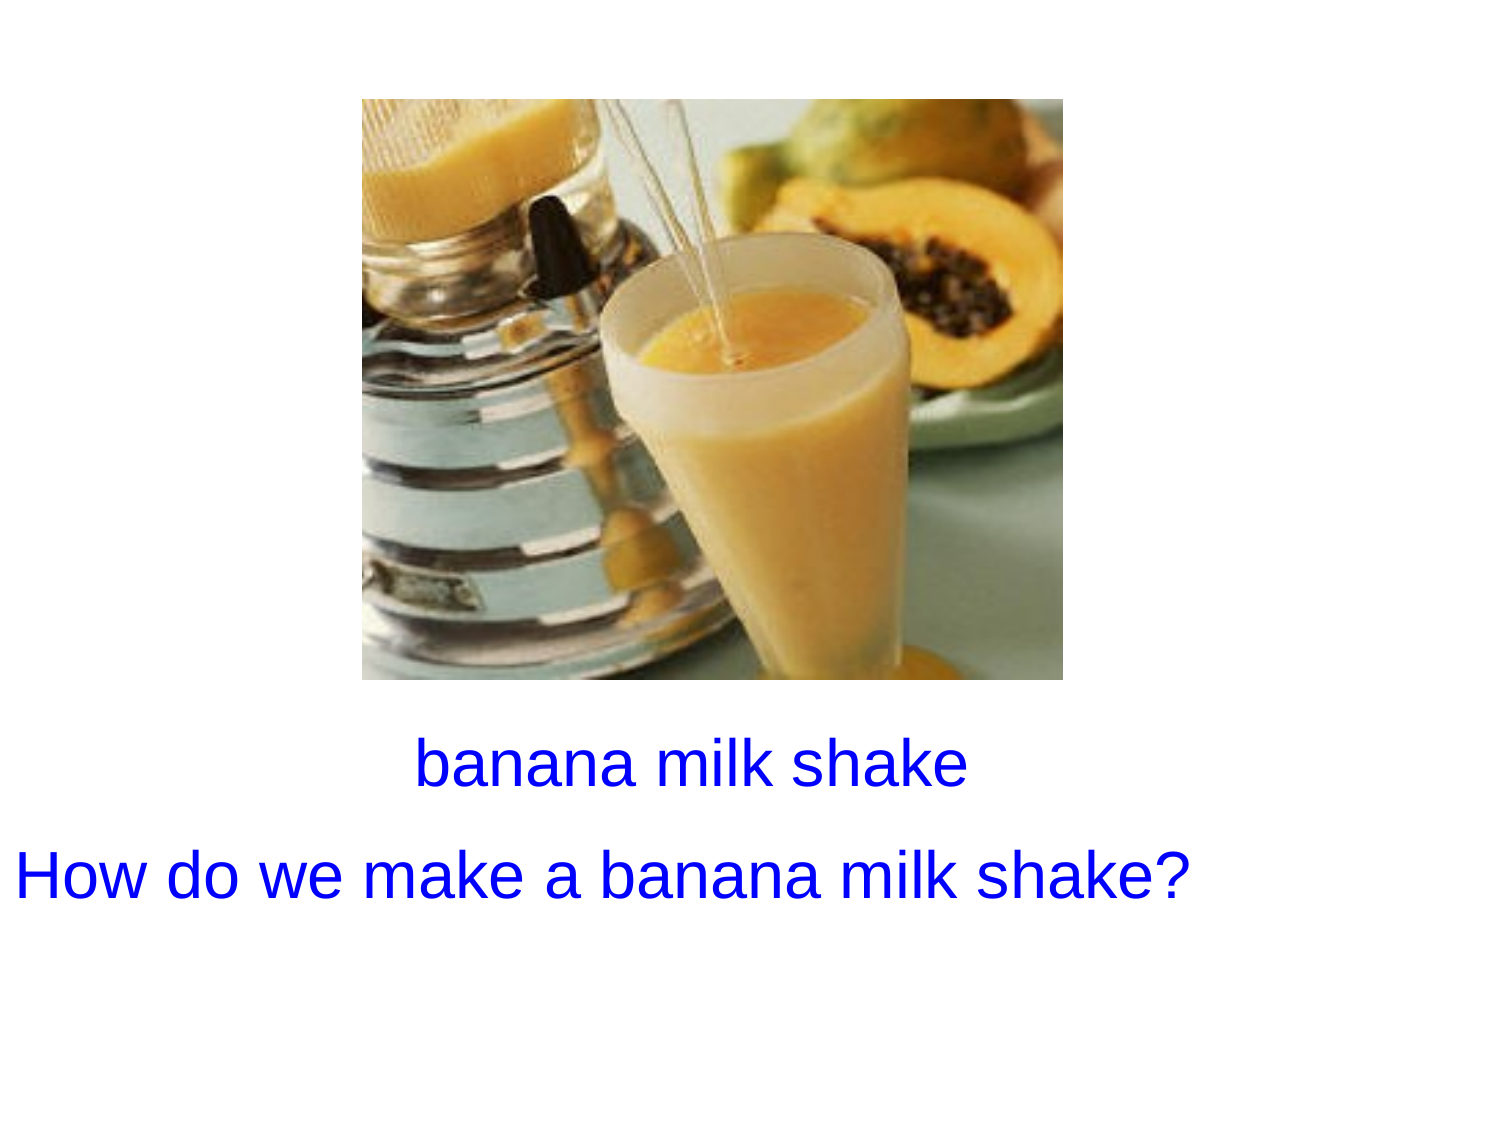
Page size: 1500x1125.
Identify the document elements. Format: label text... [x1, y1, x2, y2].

text_box How do we make a banana milk shake? [0, 824, 1500, 920]
picture [362, 99, 1063, 681]
text_box banana milk shake [399, 712, 1038, 808]
